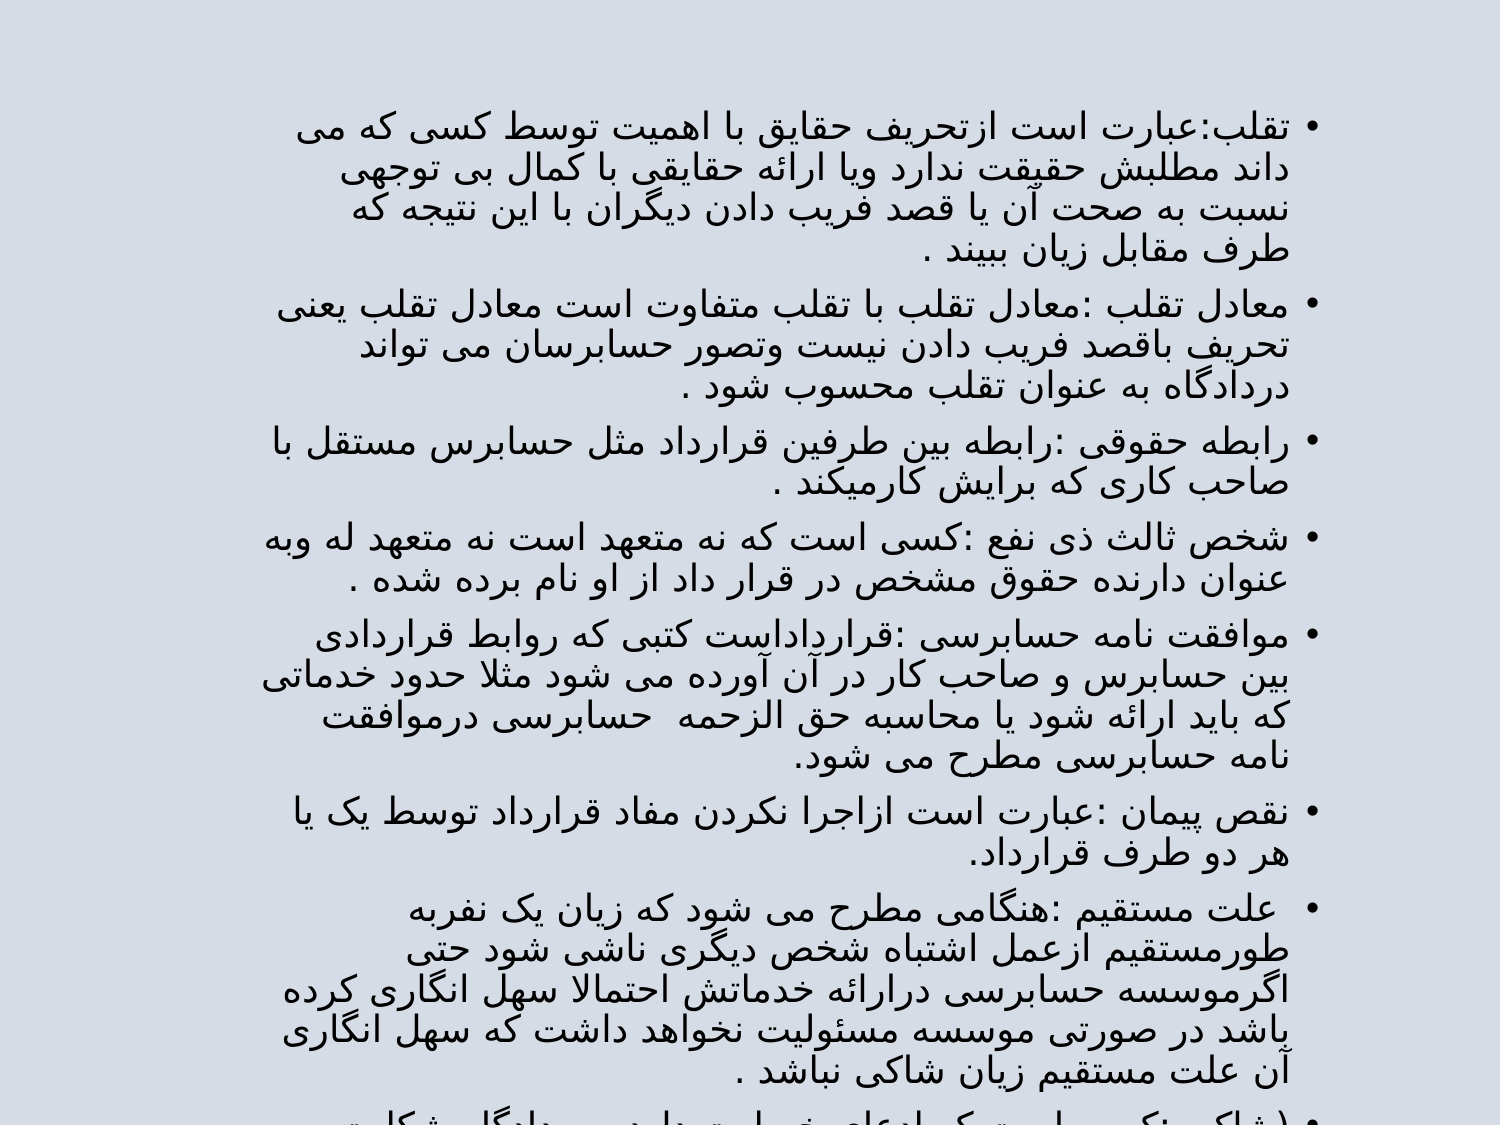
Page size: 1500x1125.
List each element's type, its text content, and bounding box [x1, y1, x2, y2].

list تقلب:عبارت است ازتحریف حقایق با اهمیت توسط کسی که می داند مطلبش حقیقت ندارد ویا ارائه حقایقی با کمال بی توجهی نسبت به صحت آن یا قصد فریب دادن دیگران با این نتیجه که طرف مقابل زیان ببیند . معادل تقلب :معادل تقلب با تقلب متفاوت است معادل تقلب یعنی تحریف باقصد فریب دادن نیست وتصور حسابرسان می تواند دردادگاه به عنوان تقلب محسوب شود . رابطه حقوقی :رابطه بین طرفین قرارداد مثل حسابرس مستقل با صاحب کاری که برایش کارمیکند . شخص ثالث ذی نفع :کسی است که نه متعهد است نه متعهد له وبه عنوان دارنده حقوق مشخص در قرار داد از او نام برده شده . موافقت نامه حسابرسی :قرارداداست کتبی که روابط قراردادی بین حسابرس و صاحب کار در آن آورده می شود مثلا حدود خدماتی که باید ارائه شود یا محاسبه حق الزحمه حسابرسی درموافقت نامه حسابرسی مطرح می شود. نقص پیمان :عبارت است ازاجرا نکردن مفاد قرارداد توسط یک یا هر دو طرف قرارداد. علت مستقیم :هنگامی مطرح می شود که زیان یک نفربه طورمستقیم ازعمل اشتباه شخص دیگری ناشی شود حتی اگرموسسه حسابرسی درارائه خدماتش احتمالا سهل انگاری کرده باشد در صورتی موسسه مسئولیت نخواهد داشت که سهل انگاری آن علت مستقیم زیان شاکی نباشد . (شاکی :کسی است که ادعای خسارت دارد وبه دادگاه شکایت میبرد .) [237, 99, 1335, 565]
